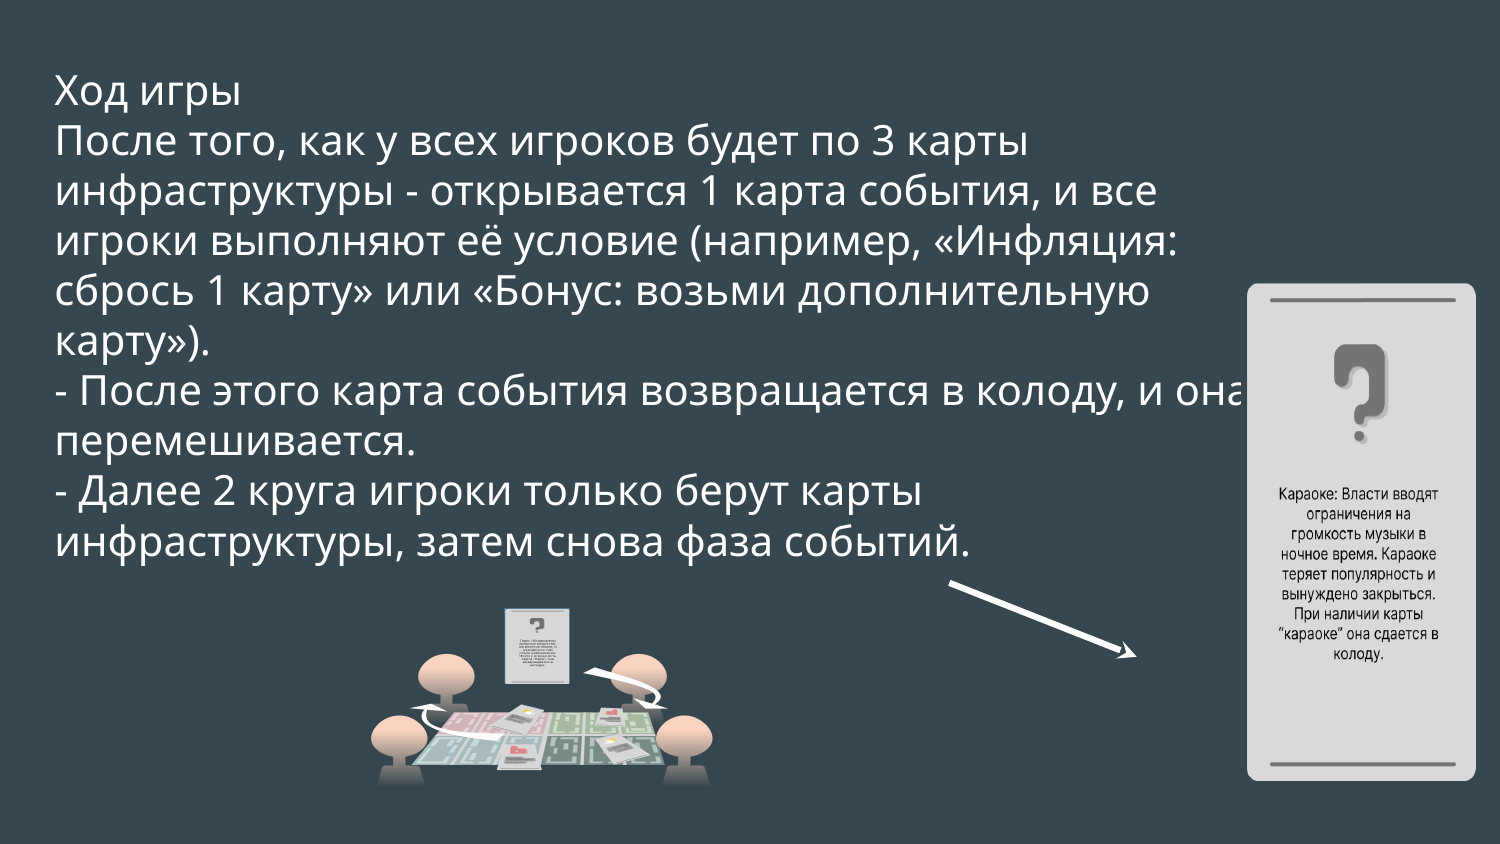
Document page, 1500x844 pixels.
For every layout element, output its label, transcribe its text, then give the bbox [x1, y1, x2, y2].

picture [1241, 279, 1476, 781]
text_box Ход игры После того, как у всех игроков будет по 3 карты инфраструктуры - открывается 1 карта события, и все игроки выполняют её условие (например, «Инфляция: сбрось 1 карту» или «Бонус: возьми дополнительную карту»). - После этого карта события возвращается в колоду, и она перемешивается. - Далее 2 круга игроки только берут карты инфраструктуры, затем снова фаза событий. [39, 49, 1295, 280]
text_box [949, 582, 1137, 657]
picture [283, 563, 791, 805]
